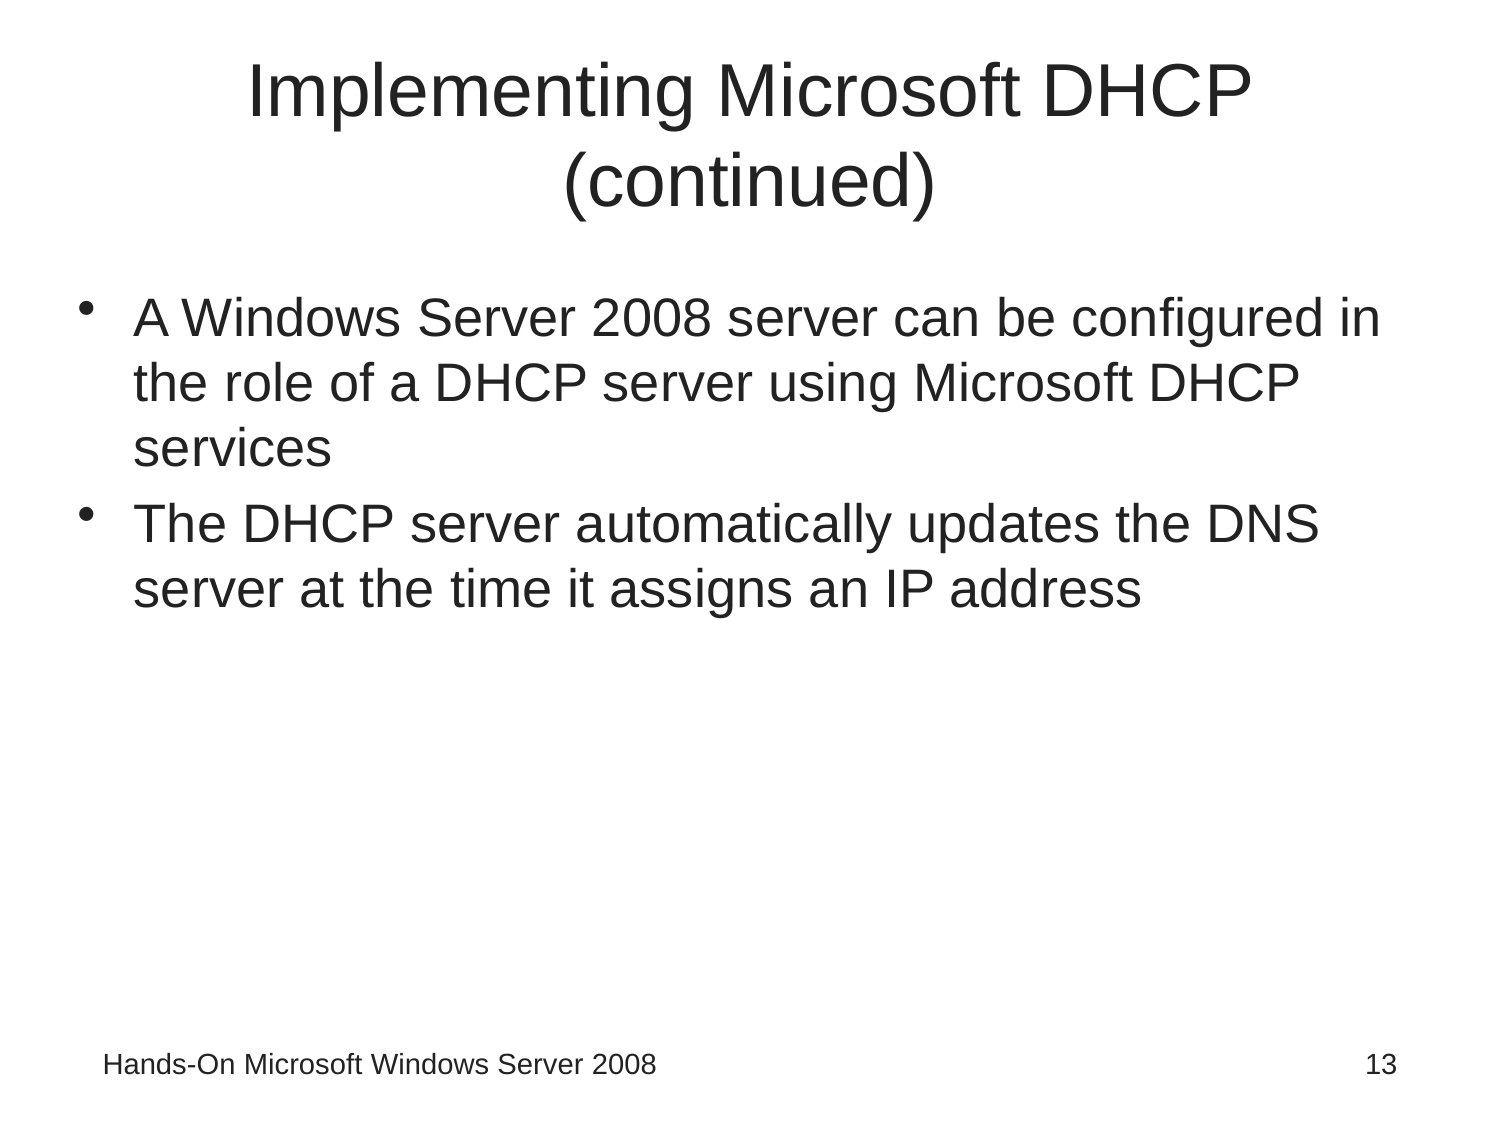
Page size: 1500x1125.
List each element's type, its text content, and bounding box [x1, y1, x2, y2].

title Implementing Microsoft DHCP (continued) [87, 37, 1413, 226]
list A Windows Server 2008 server can be configured in the role of a DHCP server using Microsoft DHCP services The DHCP server automatically updates the DNS server at the time it assigns an IP address [62, 274, 1426, 1026]
slide_number 13 [1074, 1037, 1413, 1101]
footer Hands-On Microsoft Windows Server 2008 [87, 1037, 1051, 1101]
